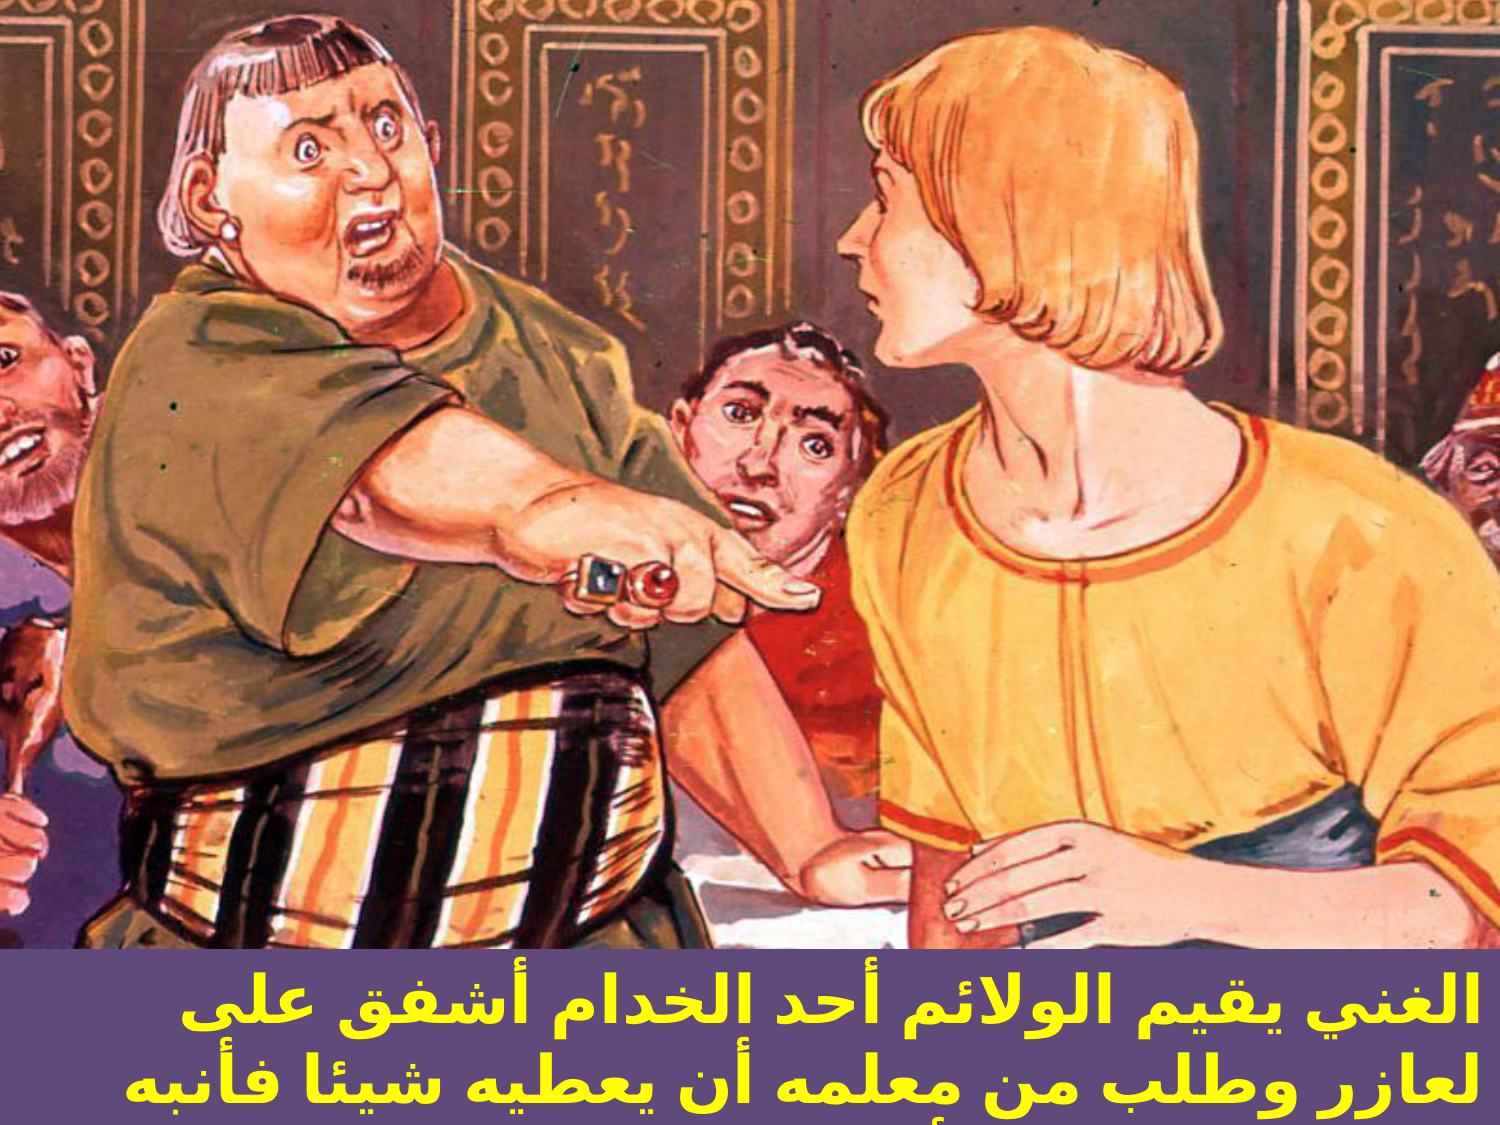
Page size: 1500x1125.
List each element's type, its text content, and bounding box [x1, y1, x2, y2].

picture [0, 0, 1500, 950]
text_box الغني يقيم الولائم أحد الخدام أشفق على لعازر وطلب من معلمه أن يعطيه شيئا فأنبه سيده وطلب منه أن يطرد الفقير [0, 956, 1500, 1125]
